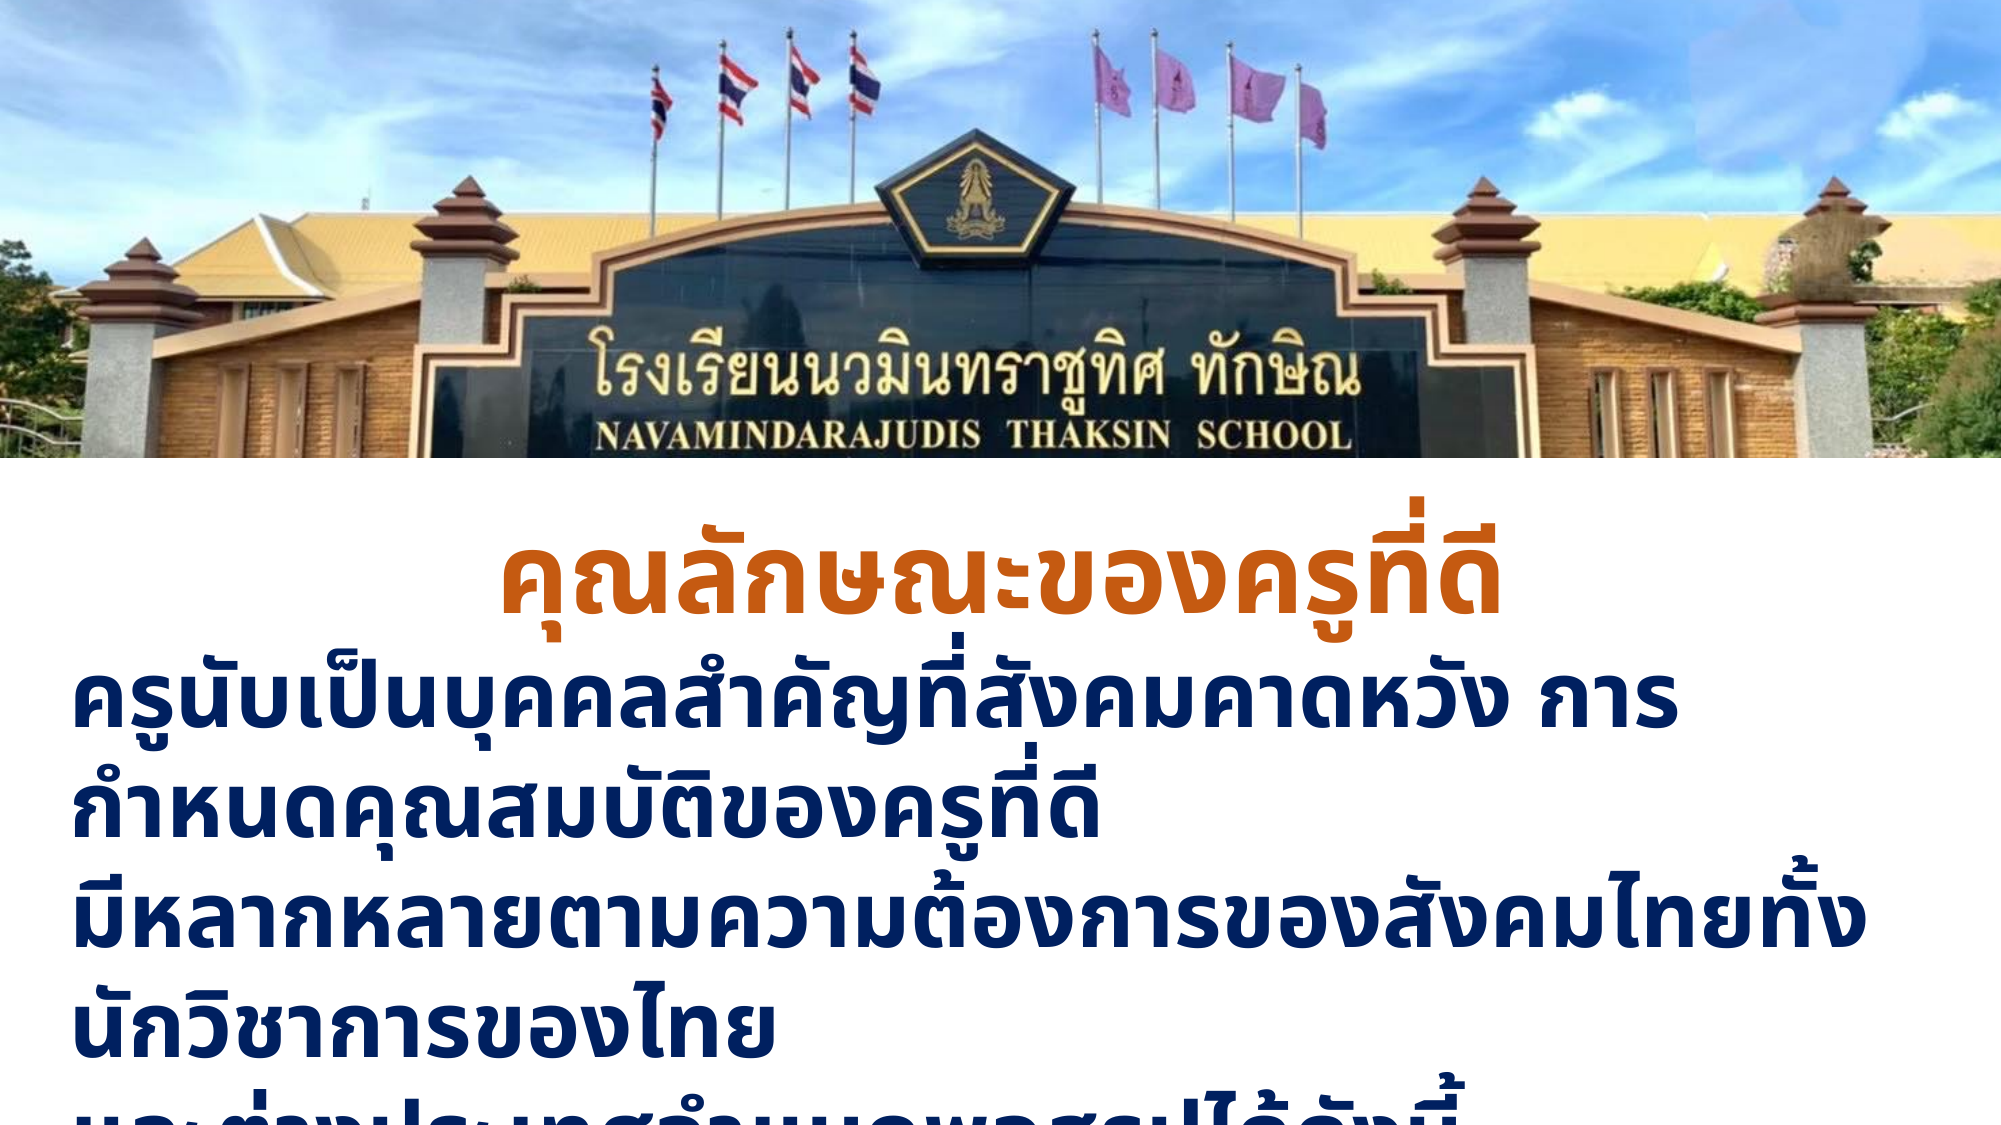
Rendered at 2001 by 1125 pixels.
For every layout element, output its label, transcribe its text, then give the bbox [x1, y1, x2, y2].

picture [0, 0, 2001, 458]
text_box คุณลักษณะของครูที่ดี ครูนับเป็นบุคคลสำคัญที่สังคมคาดหวัง การกำหนดคุณสมบัติของครูที่ดี มีหลากหลายตามความต้องการของสังคมไทยทั้ง นักวิชาการของไทย และต่างประเทศจำแนกพอสรุปได้ดังนี้ [54, 493, 1949, 1125]
